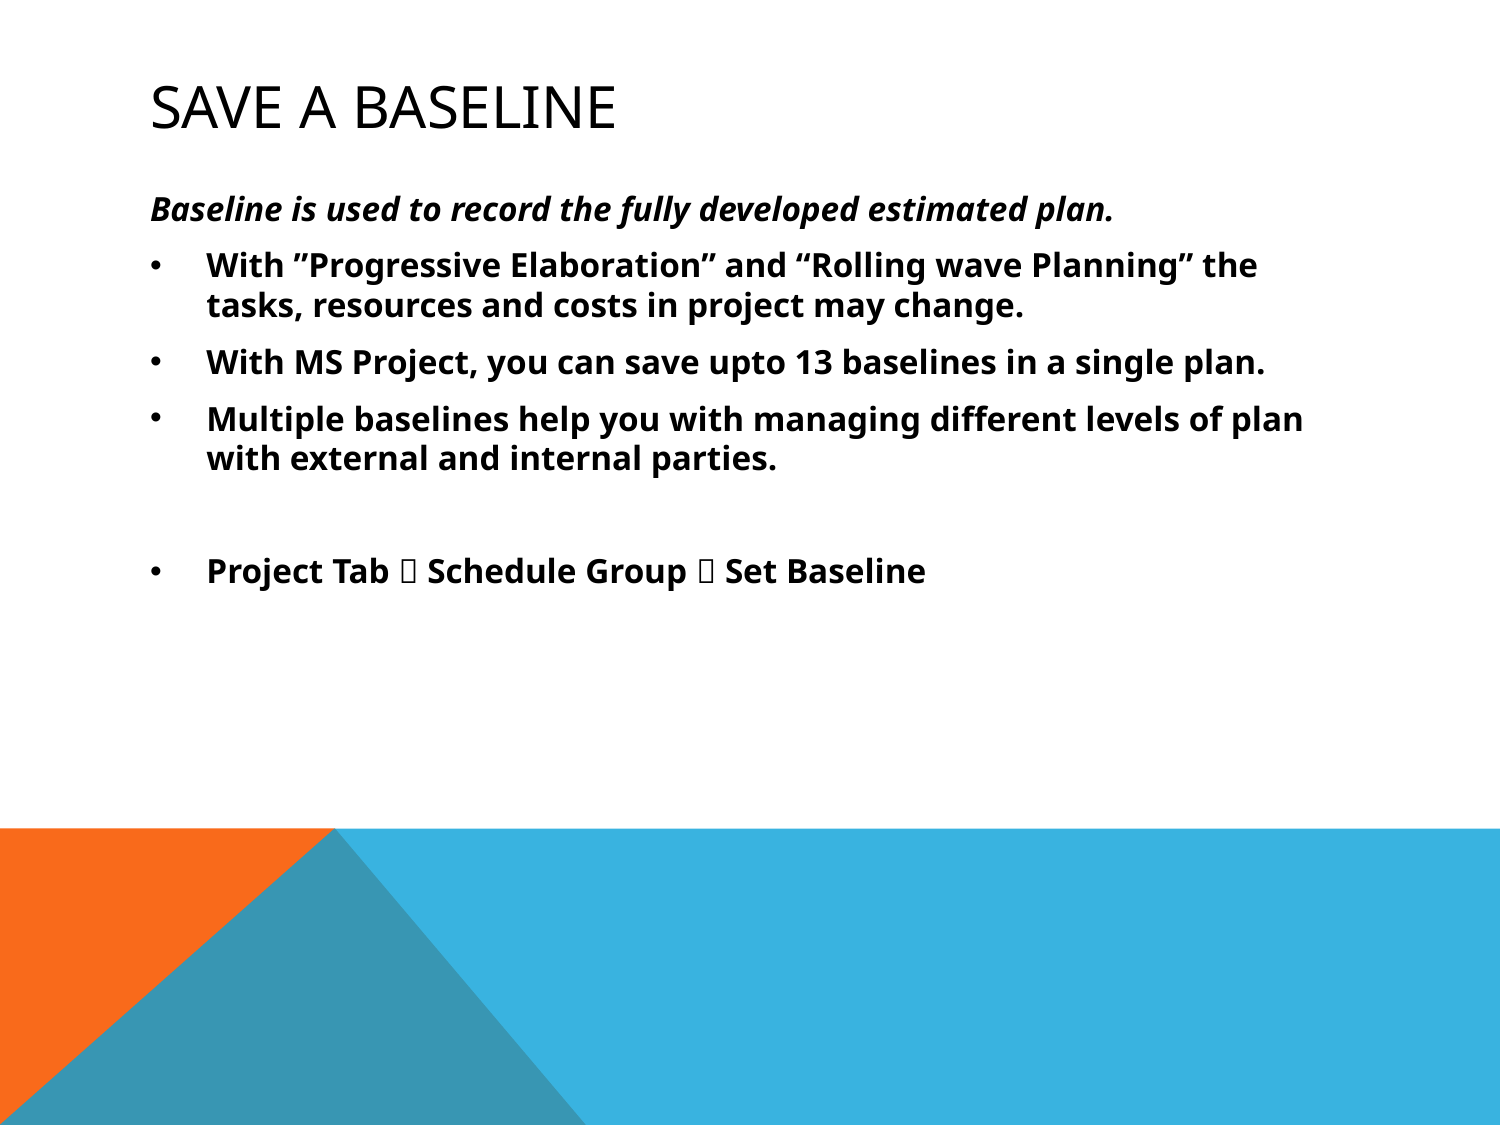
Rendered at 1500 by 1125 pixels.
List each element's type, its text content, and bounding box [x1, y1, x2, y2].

title Save a baseline [135, 60, 1369, 150]
list Baseline is used to record the fully developed estimated plan. With ”Progressive Elaboration” and “Rolling wave Planning” the tasks, resources and costs in project may change. With MS Project, you can save upto 13 baselines in a single plan. Multiple baselines help you with managing different levels of plan with external and internal parties. Project Tab  Schedule Group  Set Baseline [135, 180, 1369, 768]
